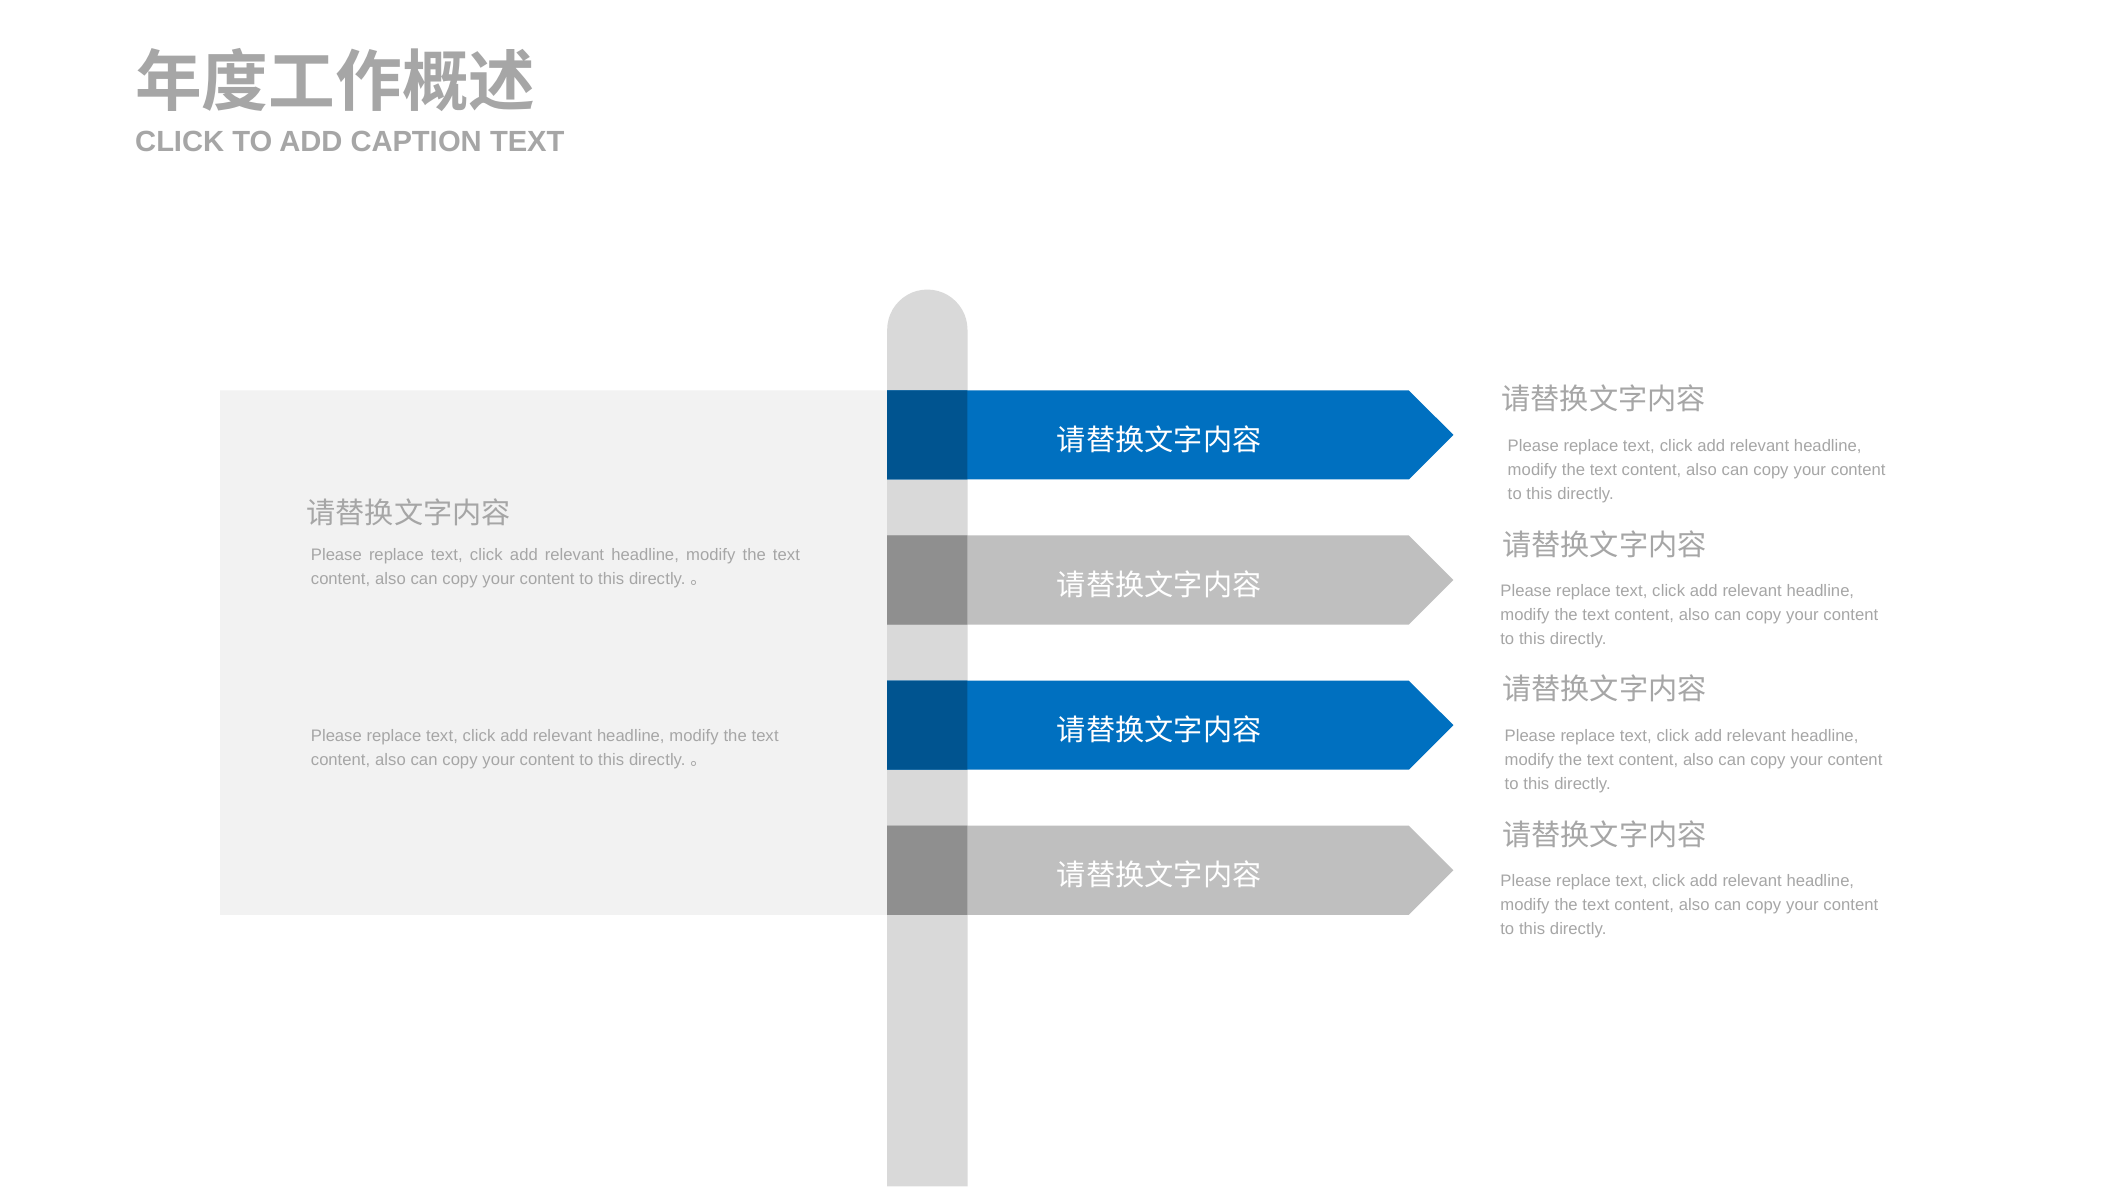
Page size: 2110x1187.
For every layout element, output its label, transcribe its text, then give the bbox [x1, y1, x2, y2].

text_box [886, 288, 969, 390]
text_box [220, 390, 887, 915]
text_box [887, 680, 1454, 770]
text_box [887, 825, 1454, 915]
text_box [1485, 656, 1900, 800]
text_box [887, 390, 1454, 480]
text_box CLICK TO ADD CAPTION TEXT [135, 122, 596, 158]
text_box [886, 915, 969, 1187]
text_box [1485, 366, 1903, 510]
text_box [887, 770, 969, 825]
text_box [887, 625, 969, 680]
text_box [887, 535, 1454, 625]
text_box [1485, 511, 1896, 655]
text_box 年度工作概述 [135, 38, 596, 119]
text_box [887, 480, 969, 535]
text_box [1485, 801, 1896, 945]
